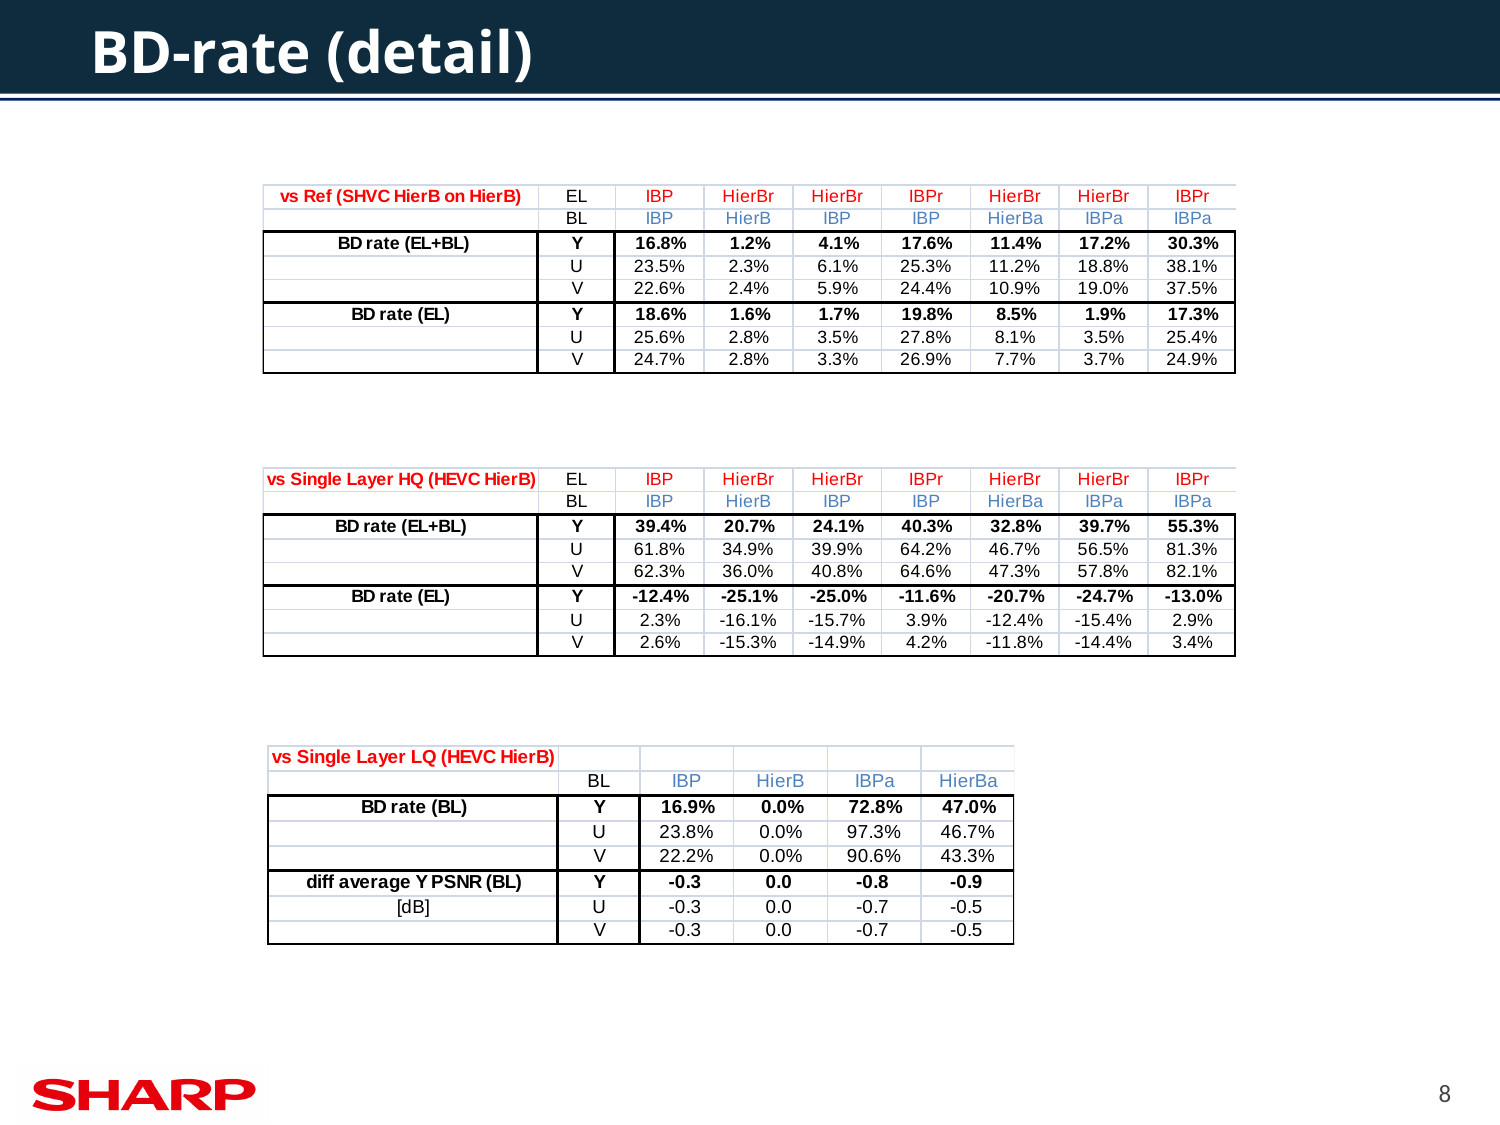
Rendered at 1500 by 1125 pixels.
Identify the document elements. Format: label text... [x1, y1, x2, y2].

picture [262, 467, 1238, 658]
title BD-rate (detail) [74, 15, 1426, 85]
picture [262, 184, 1238, 375]
picture [266, 745, 1016, 947]
picture [17, 1064, 271, 1125]
slide_number 8 [1345, 1062, 1467, 1108]
